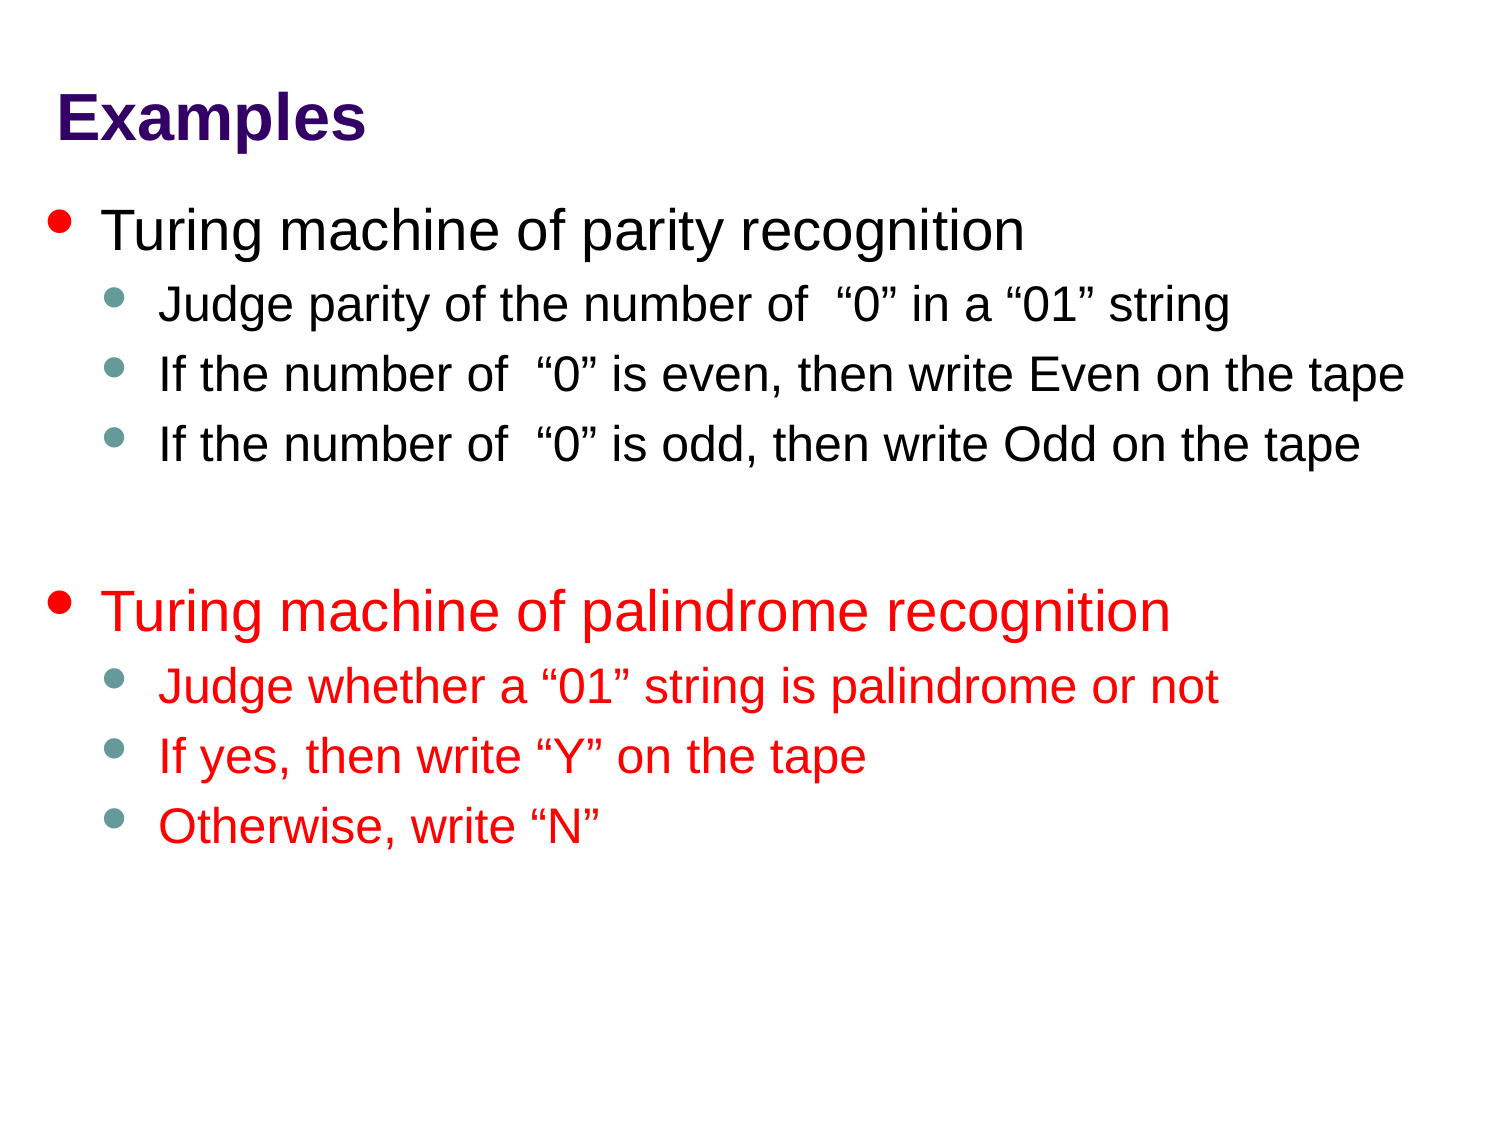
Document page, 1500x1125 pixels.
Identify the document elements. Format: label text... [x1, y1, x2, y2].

list Turing machine of parity recognition Judge parity of the number of “0” in a “01” string If the number of “0” is even, then write Even on the tape If the number of “0” is odd, then write Odd on the tape Turing machine of palindrome recognition Judge whether a “01” string is palindrome or not If yes, then write “Y” on the tape Otherwise, write “N” [29, 184, 1483, 1083]
title Examples [41, 19, 1471, 162]
